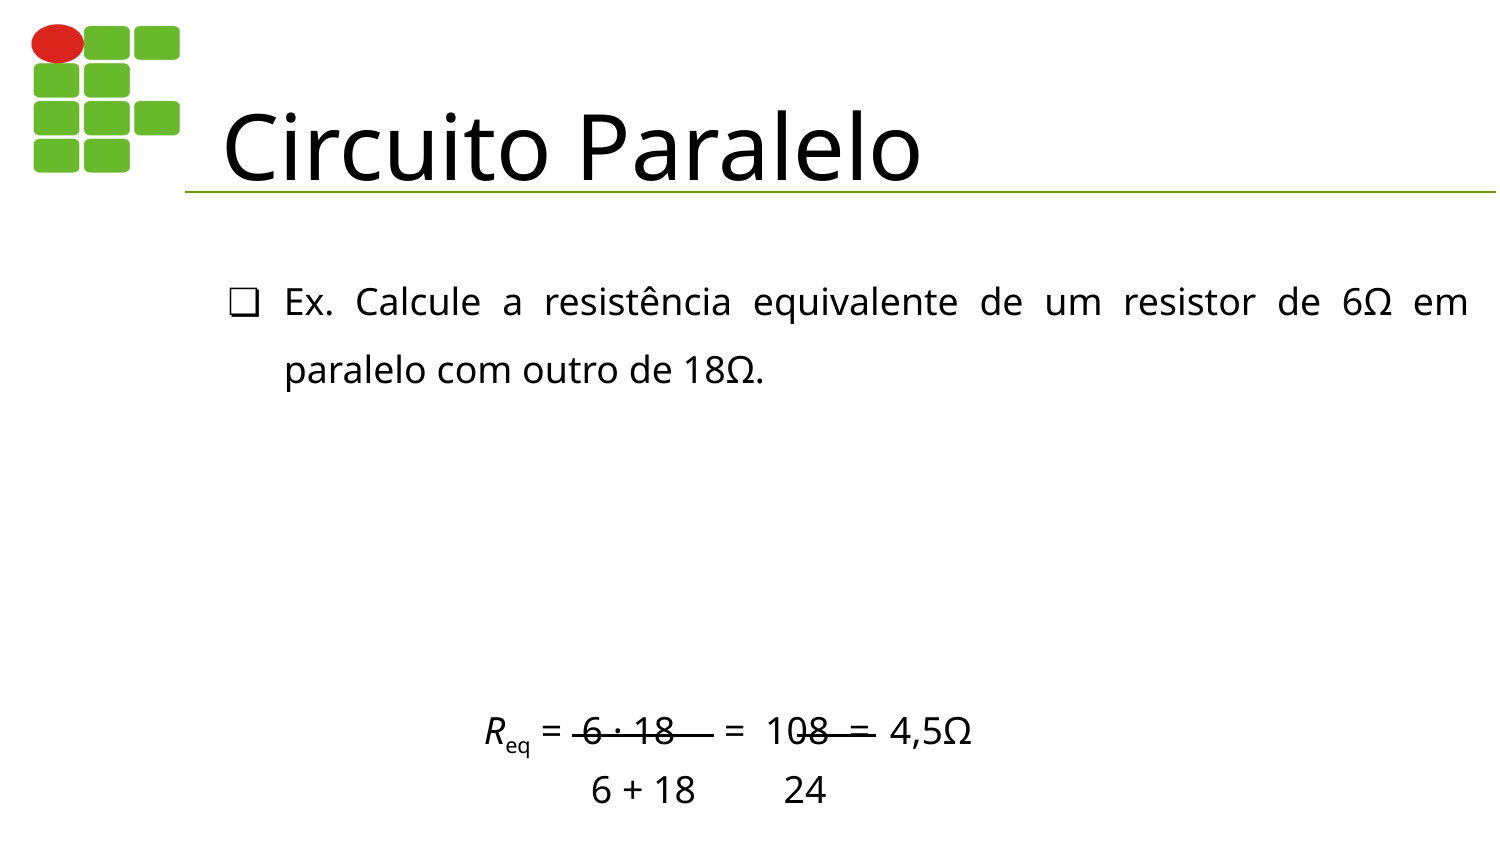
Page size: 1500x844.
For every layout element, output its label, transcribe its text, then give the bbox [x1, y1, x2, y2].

title Circuito Paralelo [206, 26, 1468, 207]
list Req = 6 · 18 = 108 = 4,5Ω [468, 673, 1122, 748]
picture [29, 23, 182, 174]
list Ex. Calcule a resistência equivalente de um resistor de 6Ω em paralelo com outro de 18Ω. [193, 248, 1486, 367]
list 6 + 18 24 [556, 736, 966, 810]
